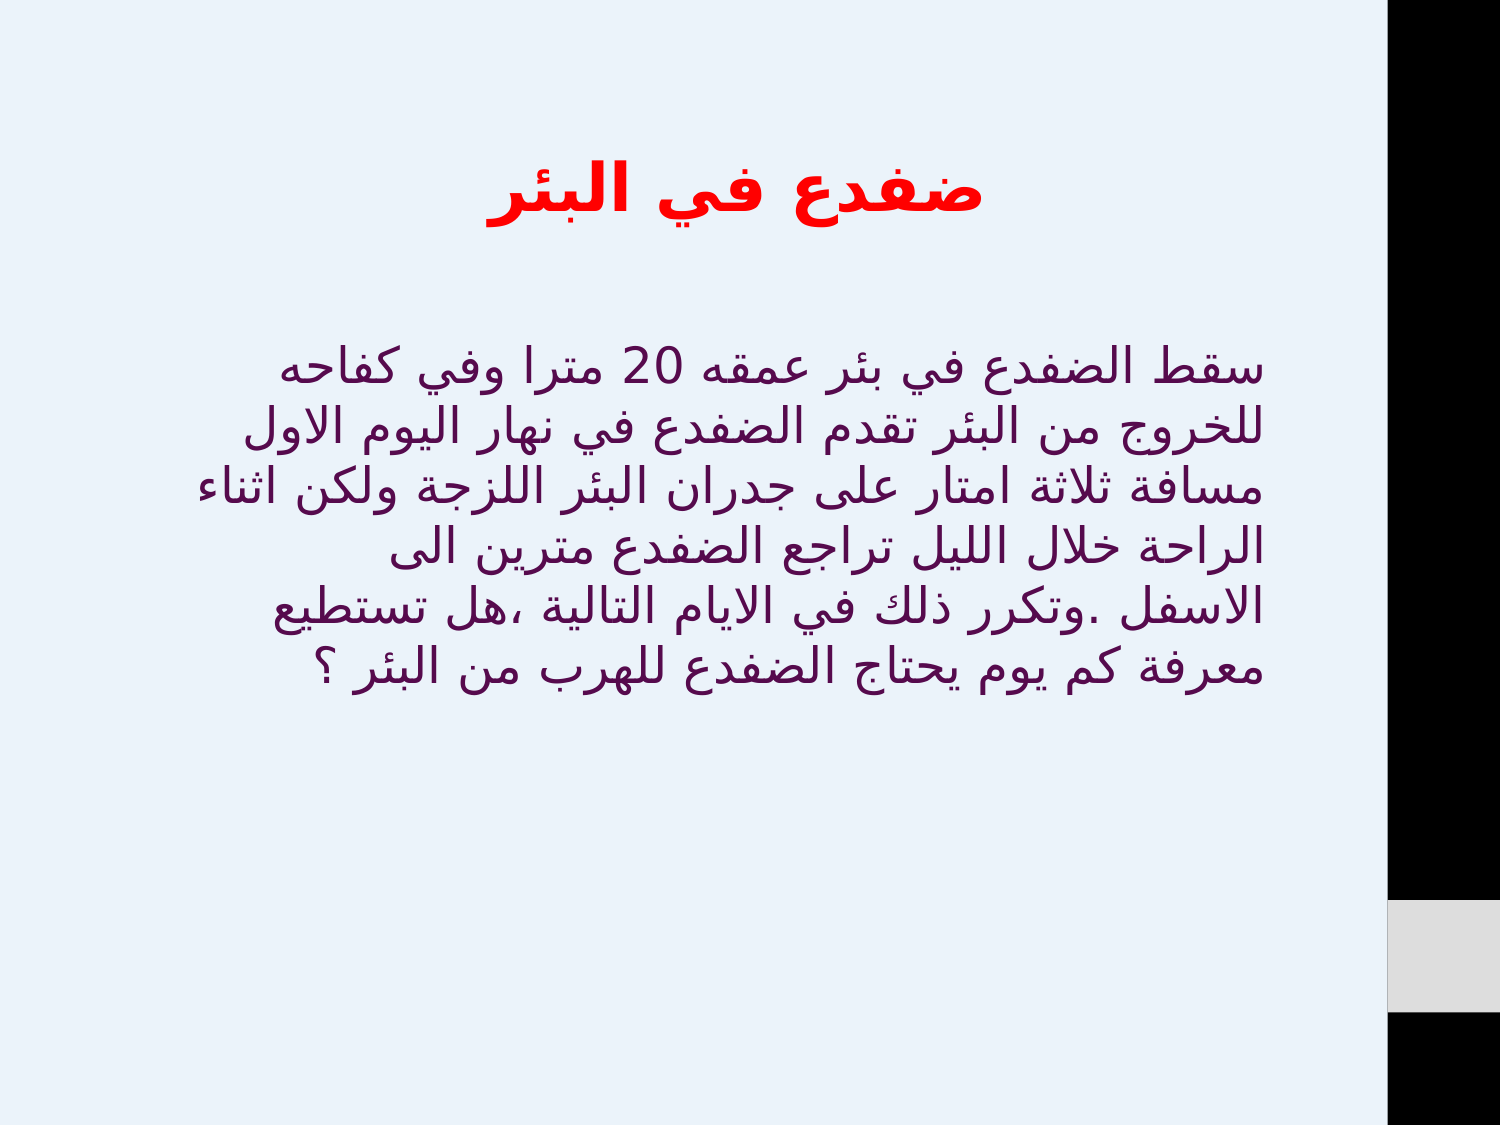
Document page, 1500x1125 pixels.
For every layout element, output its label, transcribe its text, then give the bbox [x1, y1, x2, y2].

text_box سقط الضفدع في بئر عمقه 20 مترا وفي كفاحه للخروج من البئر تقدم الضفدع في نهار اليوم الاول مسافة ثلاثة امتار على جدران البئر اللزجة ولكن اثناء الراحة خلال الليل تراجع الضفدع مترين الى الاسفل .وتكرر ذلك في الايام التالية ،هل تستطيع معرفة كم يوم يحتاج الضفدع للهرب من البئر ؟ [147, 326, 1282, 701]
text_box ضفدع في البئر [466, 137, 1010, 232]
